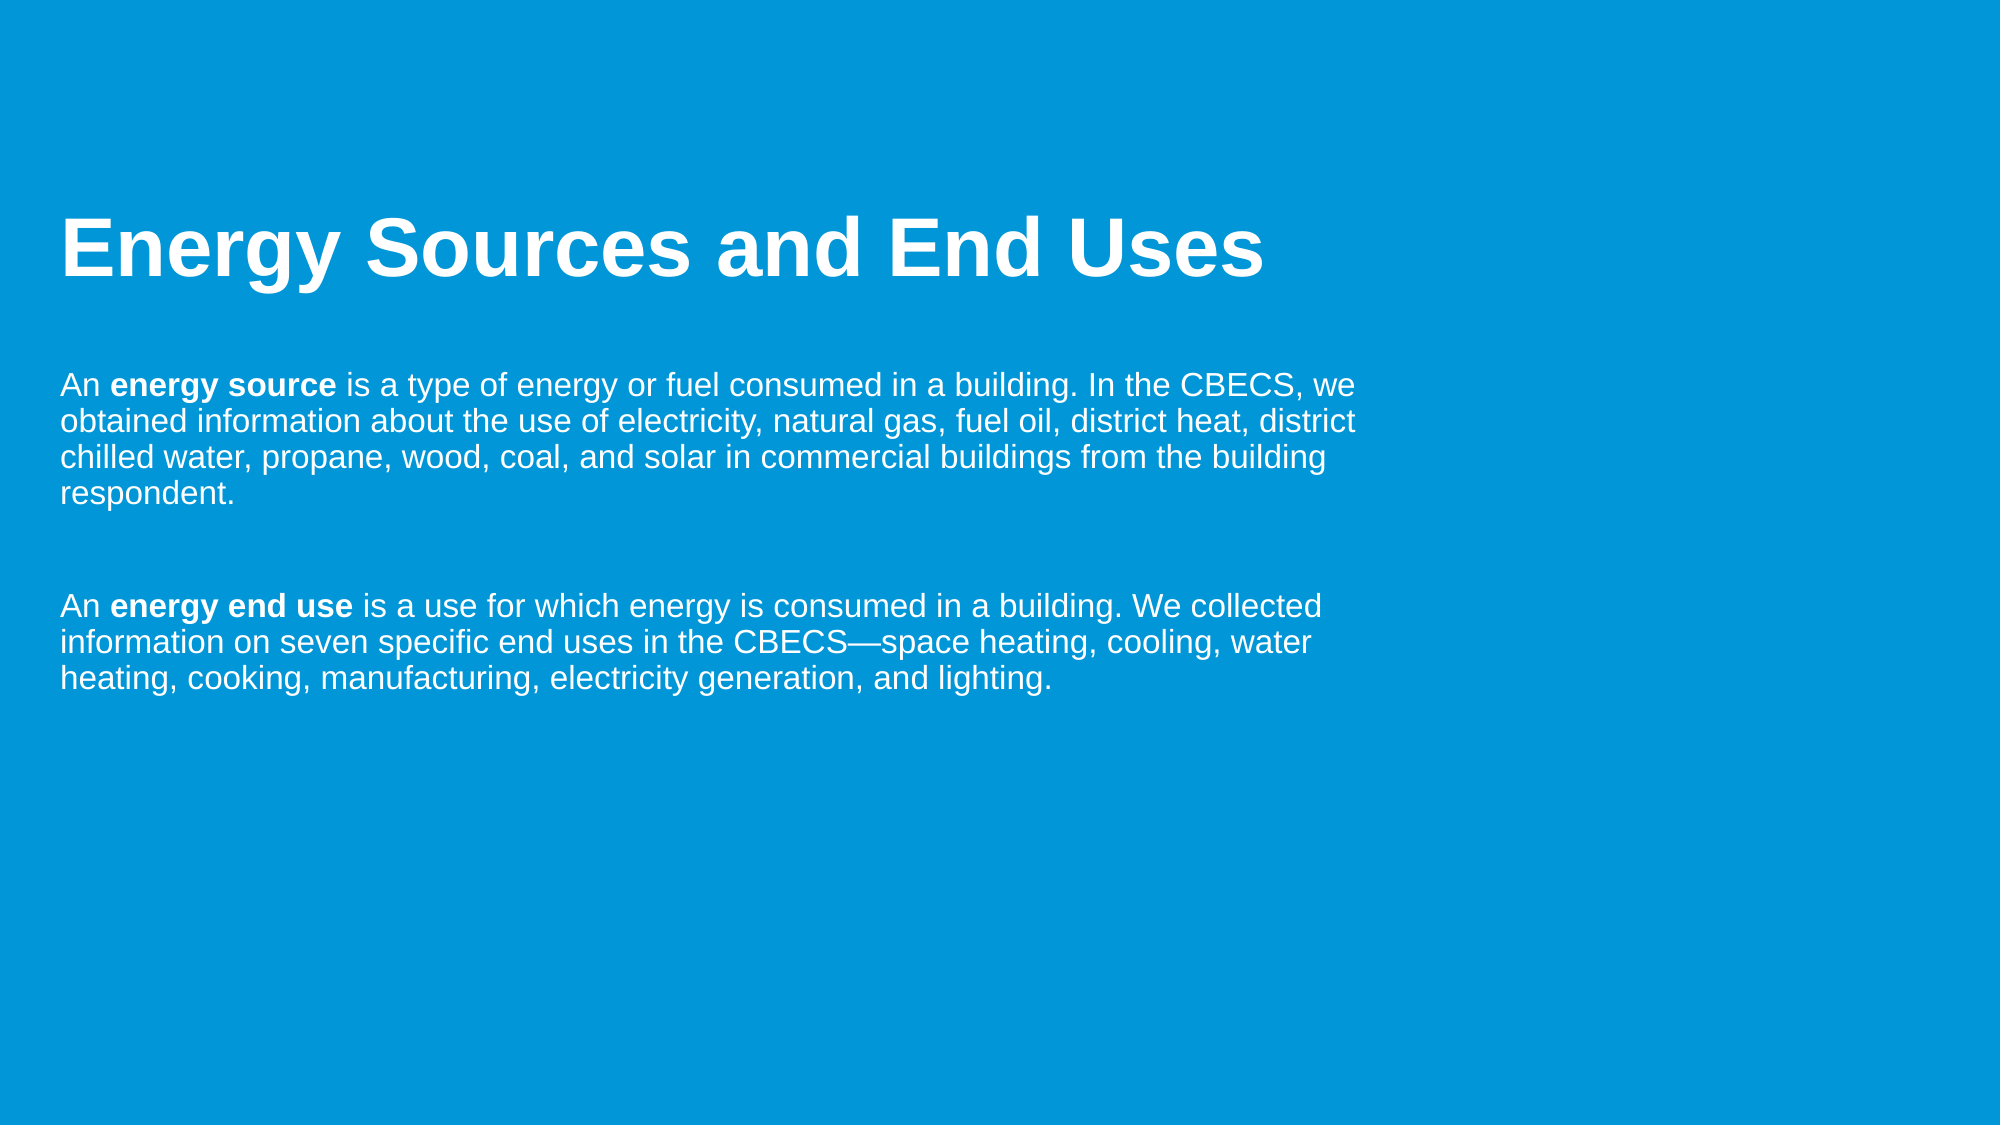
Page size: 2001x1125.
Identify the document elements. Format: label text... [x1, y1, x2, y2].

list An energy source is a type of energy or fuel consumed in a building. In the CBECS, we obtained information about the use of electricity, natural gas, fuel oil, district heat, district chilled water, propane, wood, coal, and solar in commercial buildings from the building respondent. An energy end use is a use for which energy is consumed in a building. We collected information on seven specific end uses in the CBECS—space heating, cooling, water heating, cooking, manufacturing, electricity generation, and lighting. [44, 360, 1446, 1003]
title Energy Sources and End Uses [44, 57, 1446, 303]
